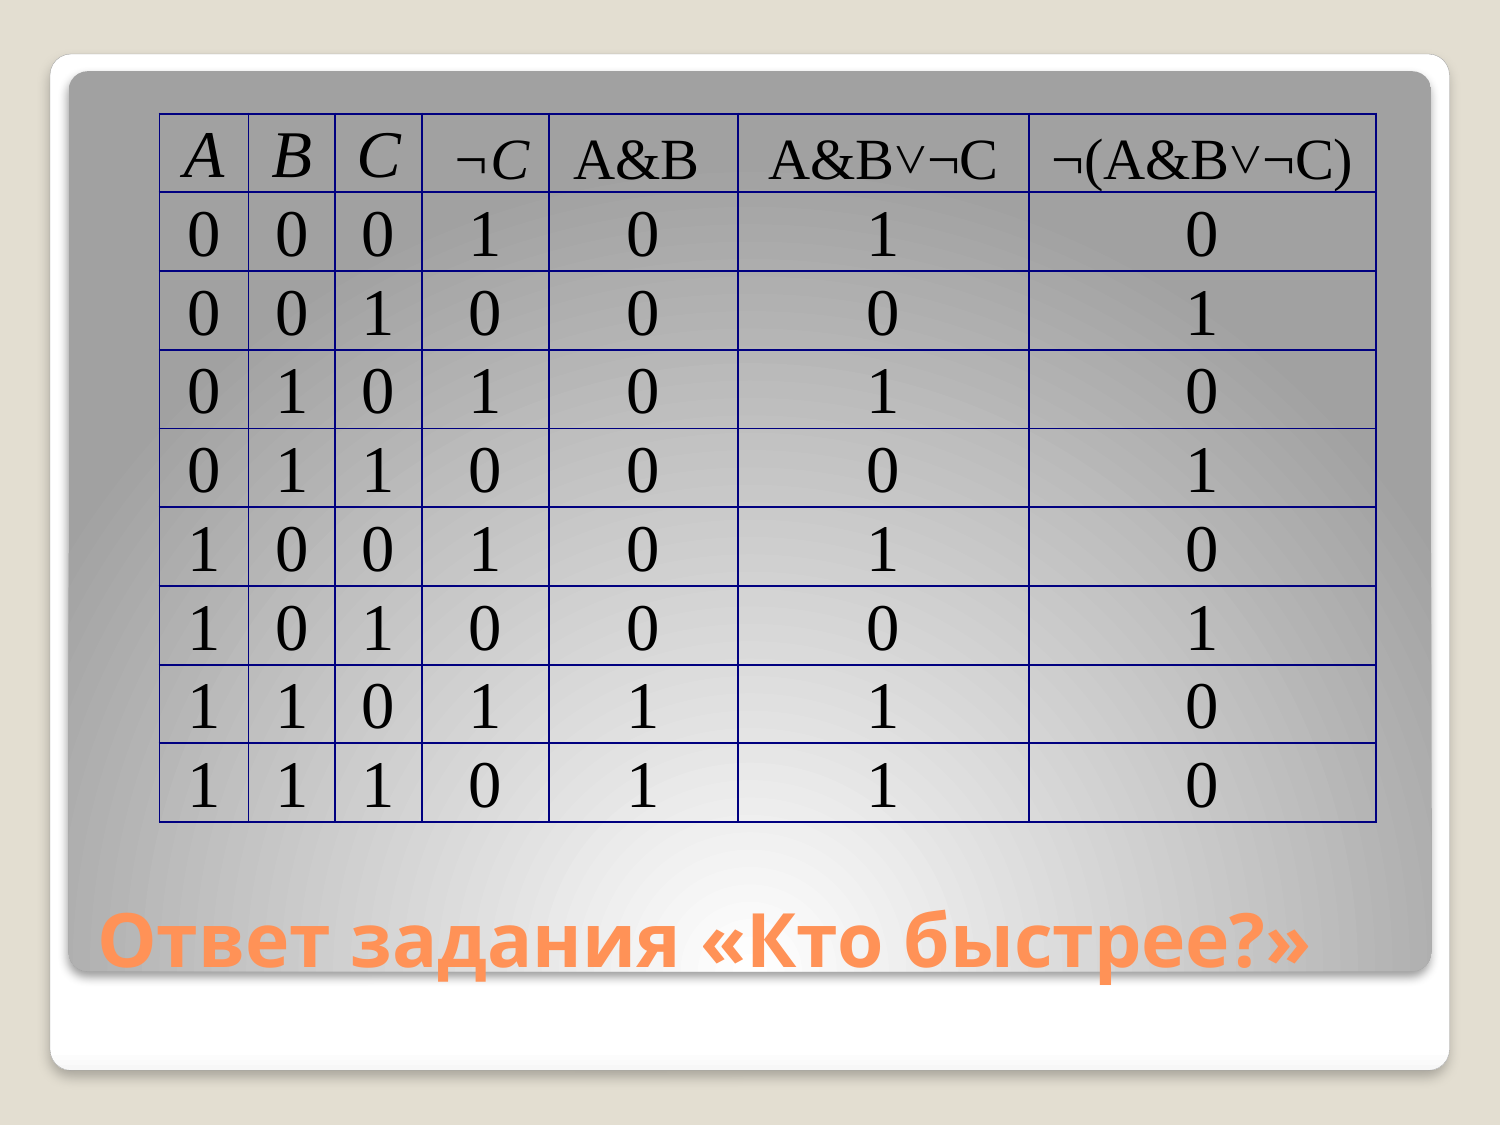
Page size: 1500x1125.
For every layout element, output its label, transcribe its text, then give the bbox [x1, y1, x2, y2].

table_cell 1 [739, 193, 1028, 270]
table_cell 1 [739, 351, 1028, 428]
table_cell 0 [160, 351, 248, 428]
table_cell 0 [1030, 351, 1375, 428]
table_cell 0 [1030, 193, 1375, 270]
table_cell 0 [739, 587, 1028, 664]
table_cell 0 [550, 193, 737, 270]
table_cell 0 [423, 744, 548, 821]
table_cell 1 [160, 744, 248, 821]
table_cell 0 [160, 429, 248, 506]
table_cell 0 [249, 587, 334, 664]
table_cell 1 [336, 272, 421, 349]
table_cell 1 [1030, 272, 1375, 349]
table_cell 0 [550, 272, 737, 349]
table_cell 0 [423, 587, 548, 664]
table_cell 1 [550, 666, 737, 742]
table_cell 1 [423, 193, 548, 270]
table_cell 0 [249, 193, 334, 270]
table_cell 0 [739, 429, 1028, 506]
table_cell 1 [550, 744, 737, 821]
table_header A&B˅¬C [739, 115, 1028, 191]
table_header ¬(A&B˅¬C) [1030, 115, 1375, 191]
table_cell 0 [336, 508, 421, 585]
table_cell 1 [160, 587, 248, 664]
table_header A&B [550, 115, 737, 191]
table_cell 0 [249, 272, 334, 349]
table_cell 1 [1030, 429, 1375, 506]
table_cell 0 [1030, 744, 1375, 821]
table_cell 0 [550, 587, 737, 664]
table_cell 1 [249, 429, 334, 506]
table_cell 0 [249, 508, 334, 585]
table_cell 1 [423, 666, 548, 742]
table_cell 0 [423, 429, 548, 506]
table_cell 0 [336, 666, 421, 742]
table_cell 1 [739, 508, 1028, 585]
table_cell 0 [550, 429, 737, 506]
table_cell 1 [336, 429, 421, 506]
table_cell 1 [249, 666, 334, 742]
table_cell 0 [160, 193, 248, 270]
table_header ¬C [423, 115, 548, 191]
table_cell 1 [336, 587, 421, 664]
table_cell 0 [550, 508, 737, 585]
title Ответ задания «Кто быстрее?» [82, 817, 1425, 991]
table_cell 0 [336, 193, 421, 270]
table_cell 0 [739, 272, 1028, 349]
table_cell 0 [550, 351, 737, 428]
table_cell 1 [739, 744, 1028, 821]
table_cell 0 [1030, 666, 1375, 742]
table_cell 0 [423, 272, 548, 349]
table_header В [249, 115, 334, 191]
table_cell 0 [1030, 508, 1375, 585]
table_cell 1 [160, 508, 248, 585]
table_header А [160, 115, 248, 191]
table_cell 0 [160, 272, 248, 349]
table_cell 1 [336, 744, 421, 821]
table_cell 1 [249, 744, 334, 821]
table_cell 1 [739, 666, 1028, 742]
table_cell 1 [249, 351, 334, 428]
table_cell 1 [423, 351, 548, 428]
table_header С [336, 115, 421, 191]
table_cell 0 [336, 351, 421, 428]
table_cell 1 [1030, 587, 1375, 664]
table_cell 1 [423, 508, 548, 585]
table_cell 1 [160, 666, 248, 742]
